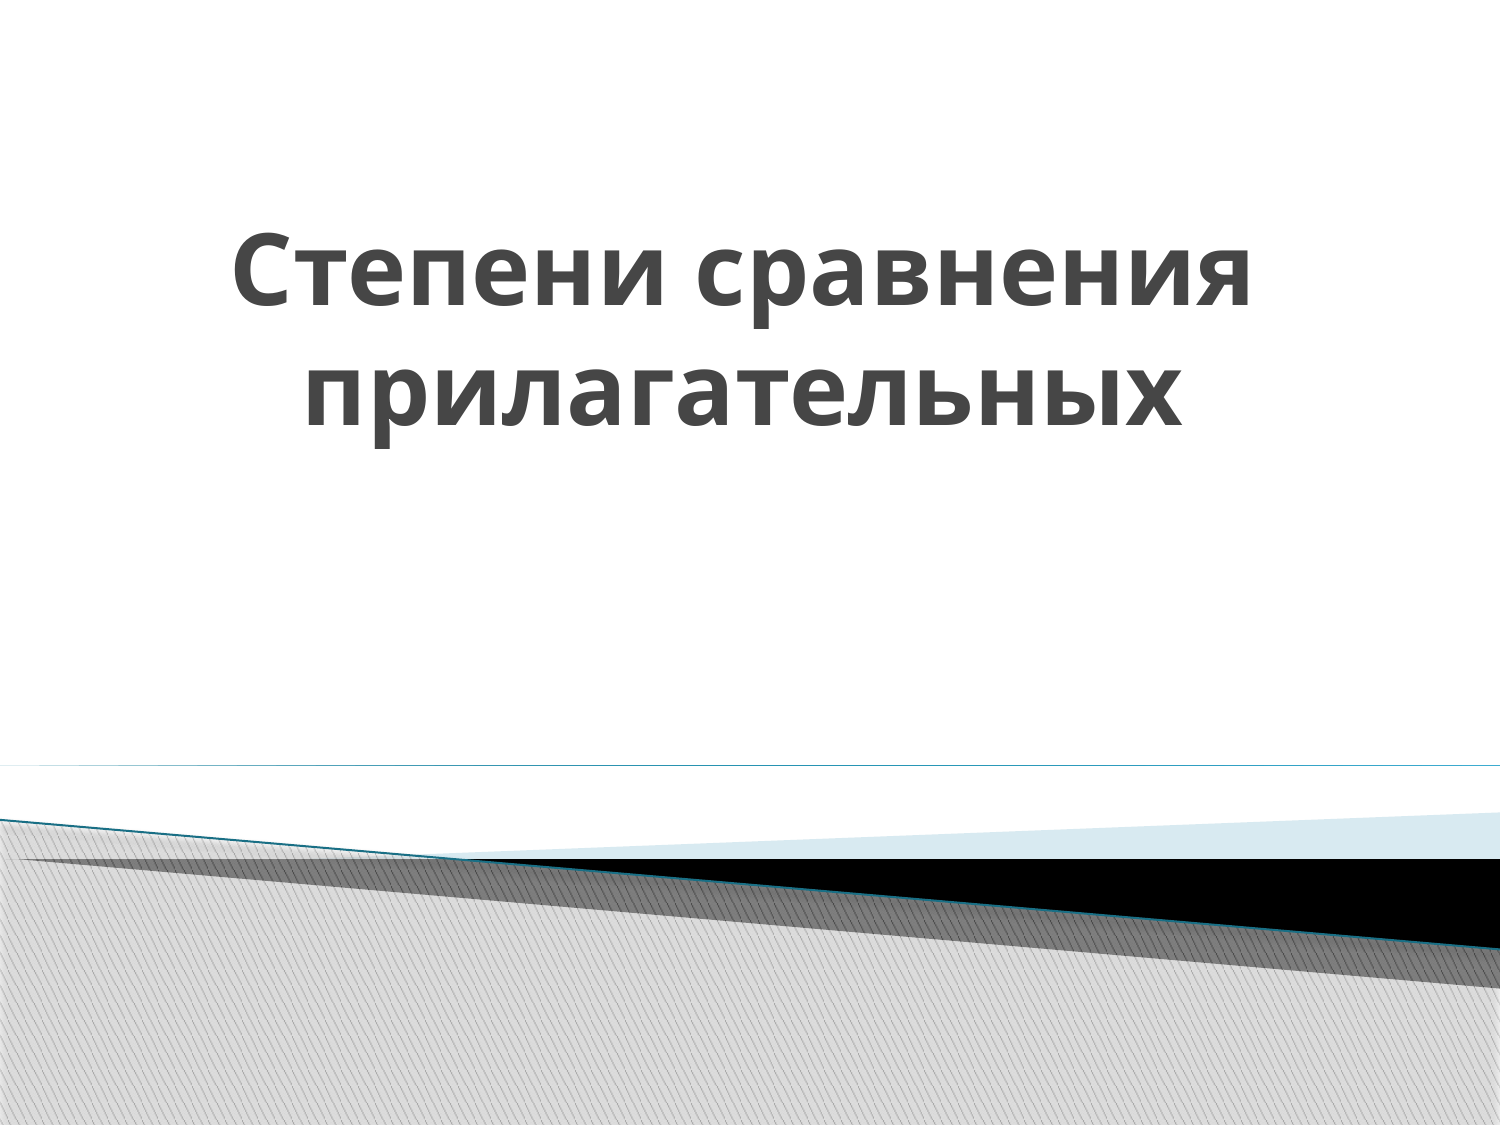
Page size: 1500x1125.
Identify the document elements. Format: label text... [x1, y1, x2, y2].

picture [5, 859, 1500, 989]
title Степени сравнения прилагательных [105, 152, 1381, 453]
